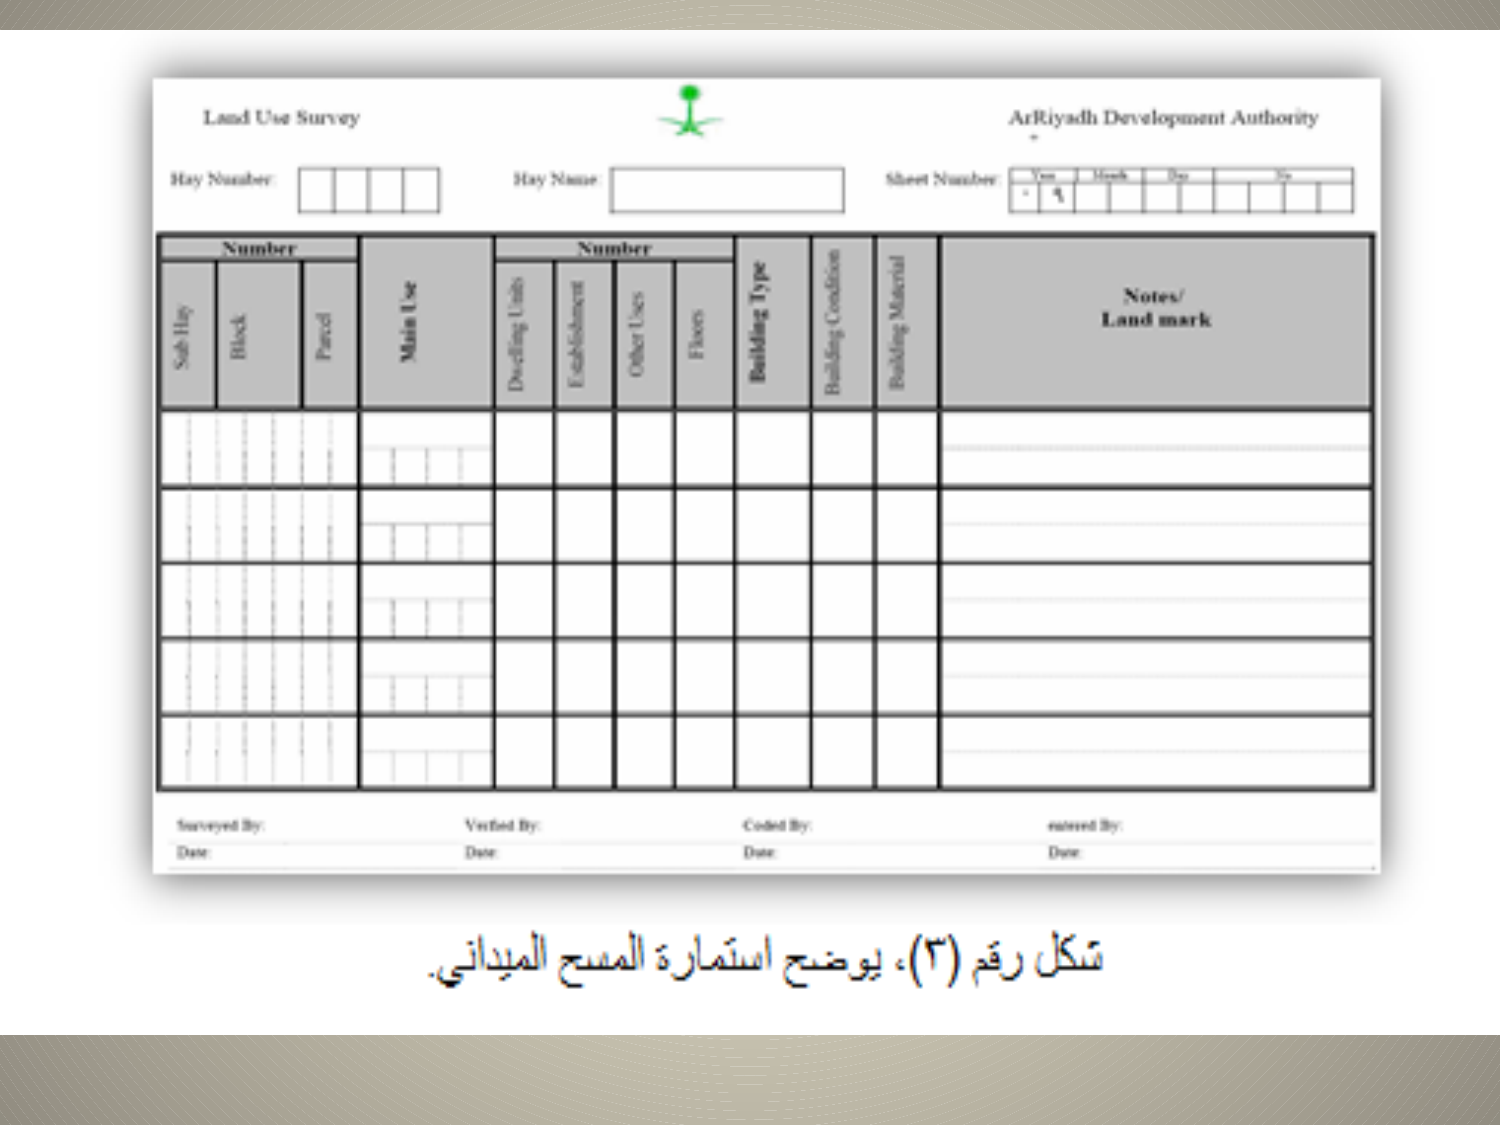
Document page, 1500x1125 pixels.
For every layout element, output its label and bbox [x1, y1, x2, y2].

picture [0, 30, 1500, 1036]
